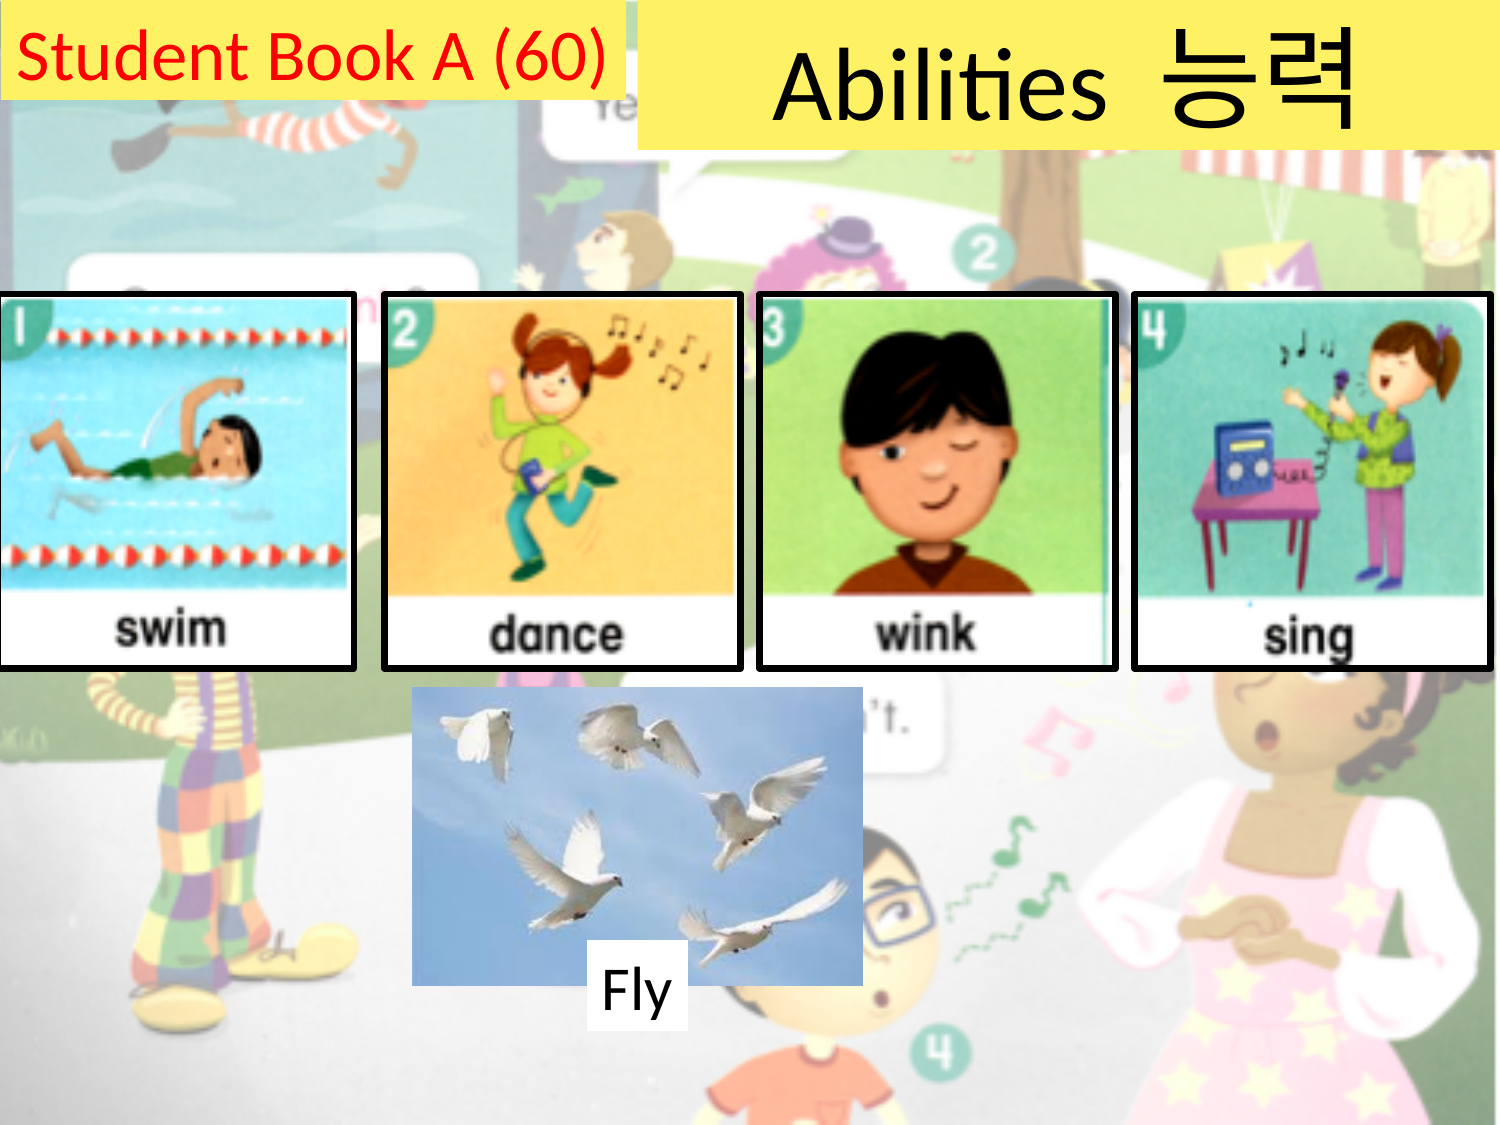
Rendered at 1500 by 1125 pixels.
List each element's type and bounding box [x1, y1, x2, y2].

picture [0, 0, 1500, 1125]
text_box [412, 687, 863, 1032]
